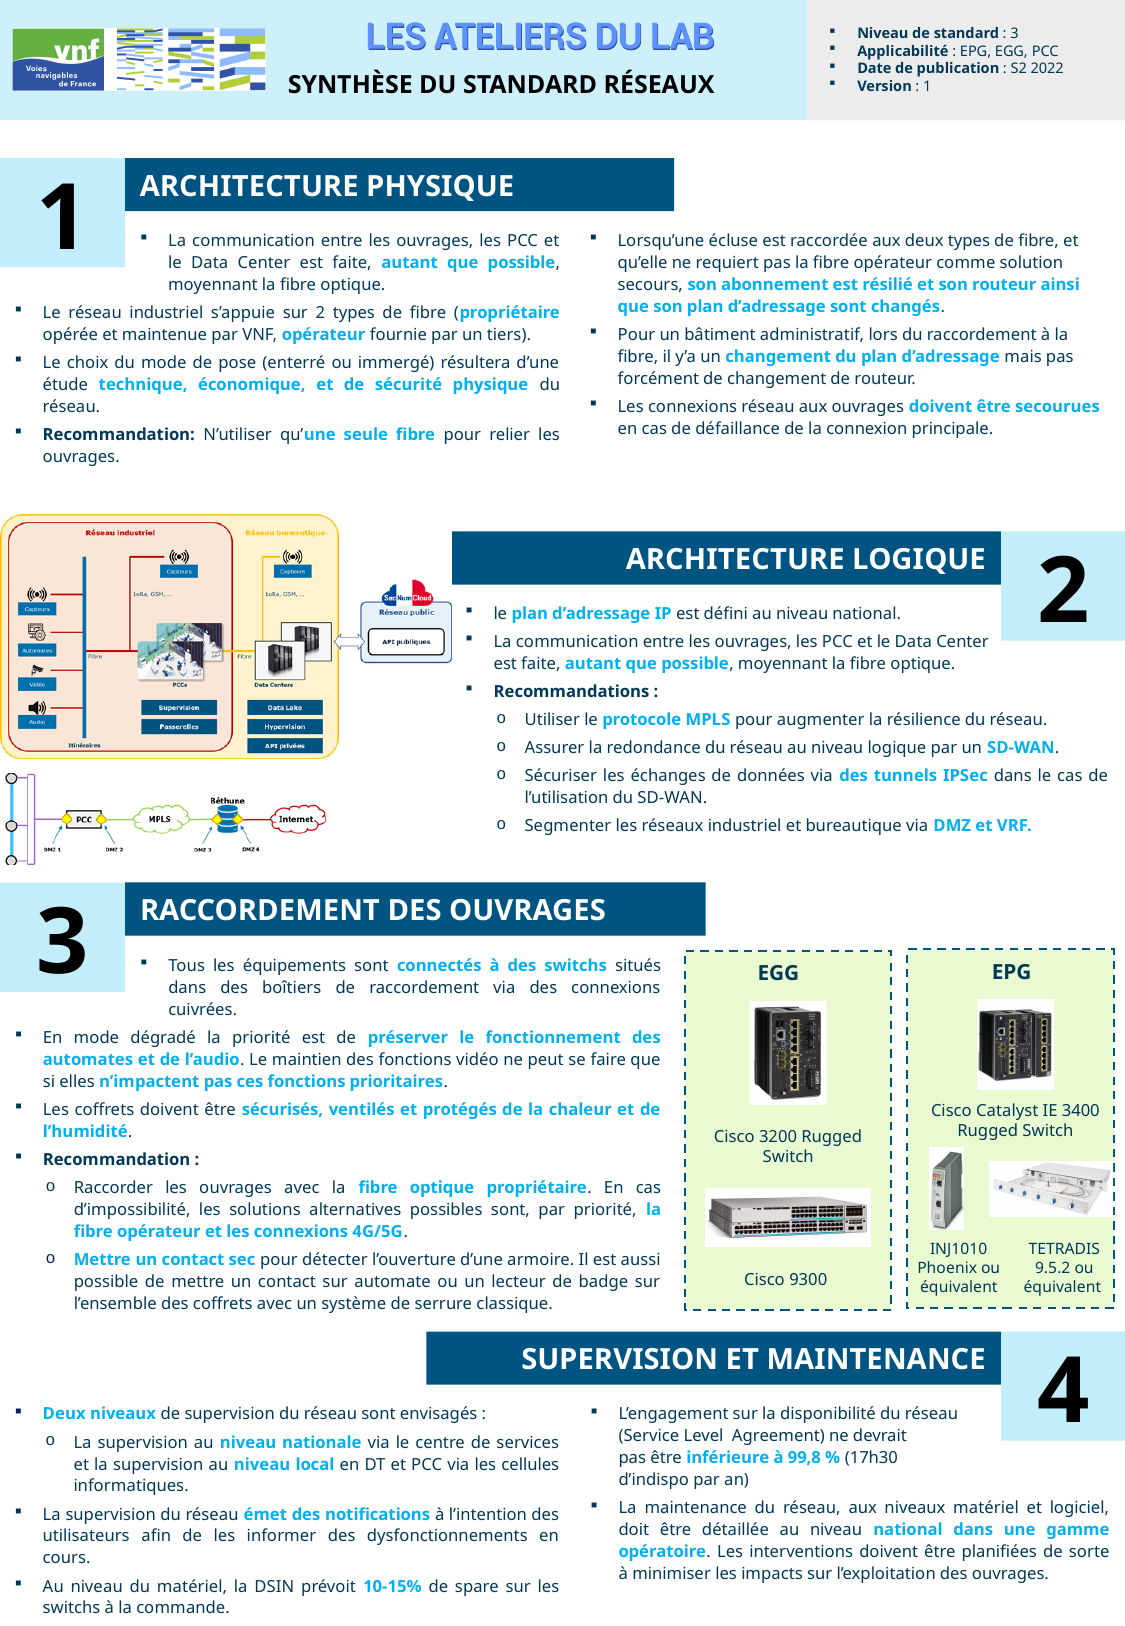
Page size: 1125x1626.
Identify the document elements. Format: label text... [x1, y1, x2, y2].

text_box [0, 0, 806, 121]
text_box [0, 158, 1125, 497]
picture [365, 15, 859, 60]
picture [12, 28, 266, 91]
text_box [0, 882, 1125, 1314]
text_box [806, 0, 1125, 121]
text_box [0, 1331, 1125, 1625]
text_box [0, 514, 1125, 865]
text_box Synthèse du standard Réseaux [273, 61, 806, 107]
text_box Niveau de standard : 3 Applicabilité : EPG, EGG, PCC Date de publication : S2 2022 Version : 1 [814, 16, 1119, 102]
